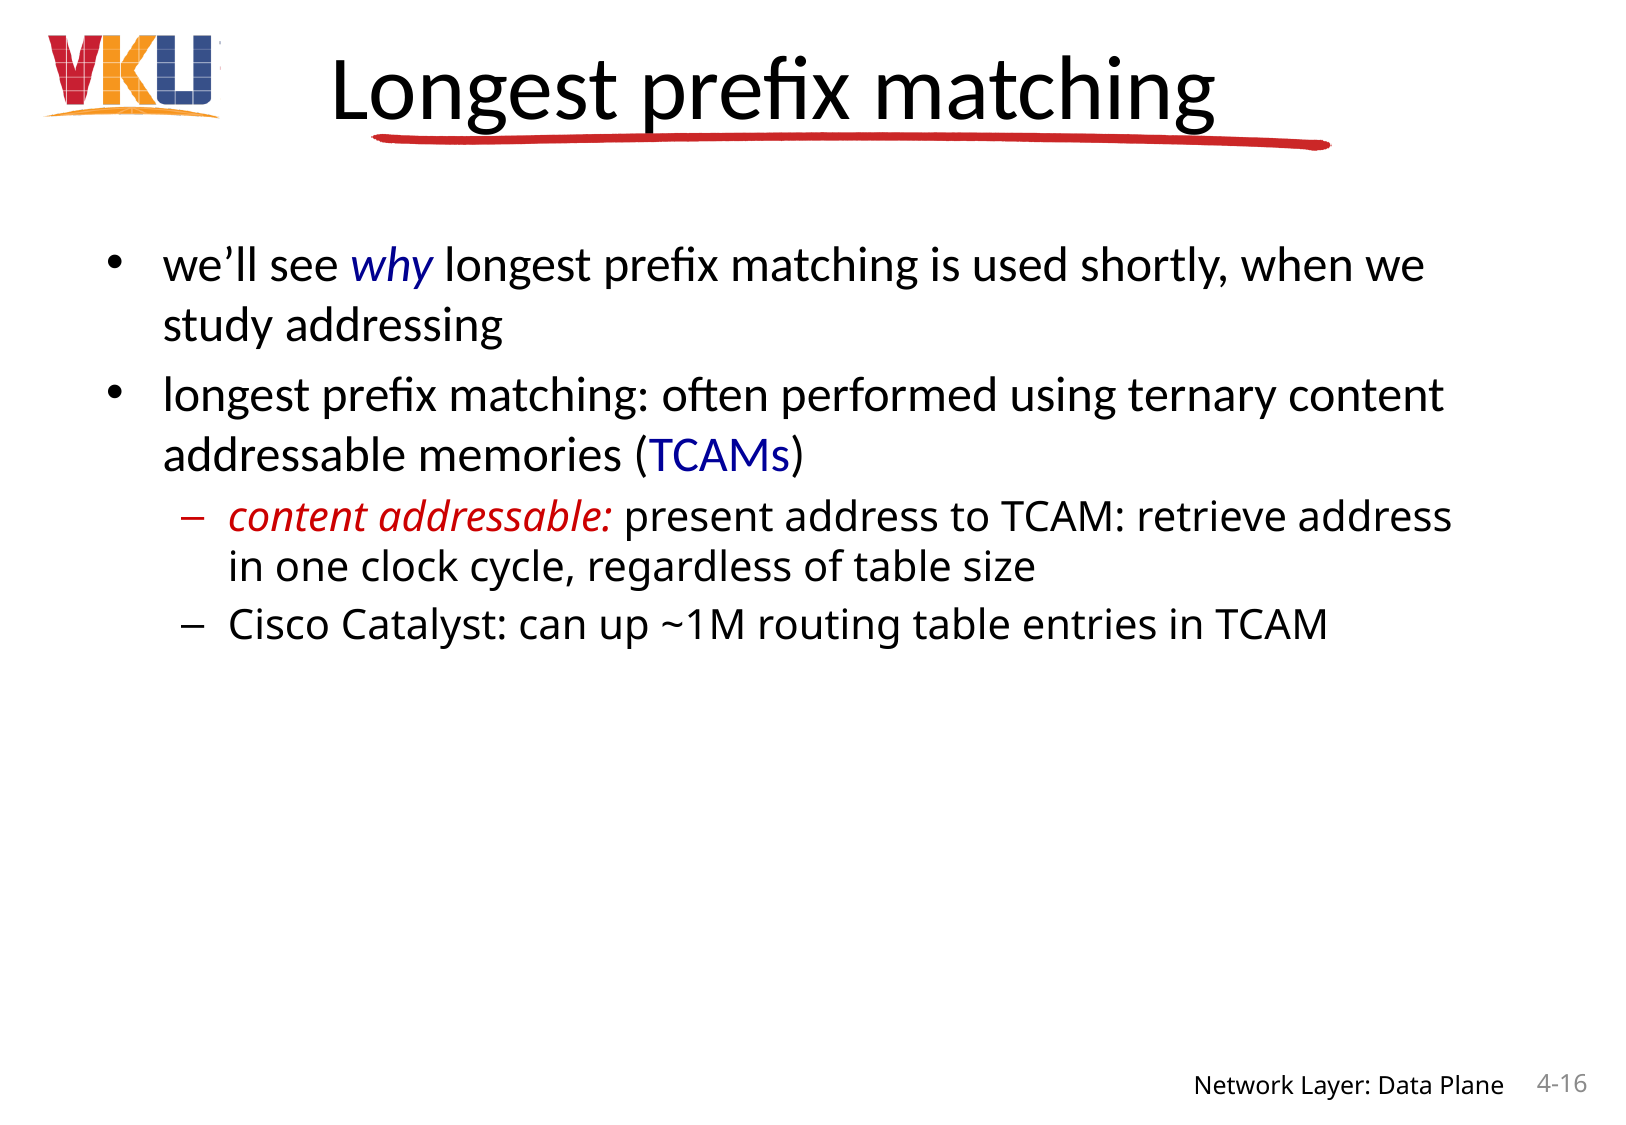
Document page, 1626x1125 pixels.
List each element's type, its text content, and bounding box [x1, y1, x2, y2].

picture [32, 21, 83, 129]
title Longest prefix matching [83, 0, 1465, 177]
slide_number 4-16 [1502, 1062, 1603, 1107]
footer Network Layer: Data Plane [1132, 1062, 1502, 1102]
picture [367, 127, 1343, 157]
list we’ll see why longest prefix matching is used shortly, when we study addressing longest prefix matching: often performed using ternary content addressable memories (TCAMs) content addressable: present address to TCAM: retrieve address in one clock cycle, regardless of table size Cisco Catalyst: can up ~1M routing table entries in TCAM [91, 224, 1473, 987]
